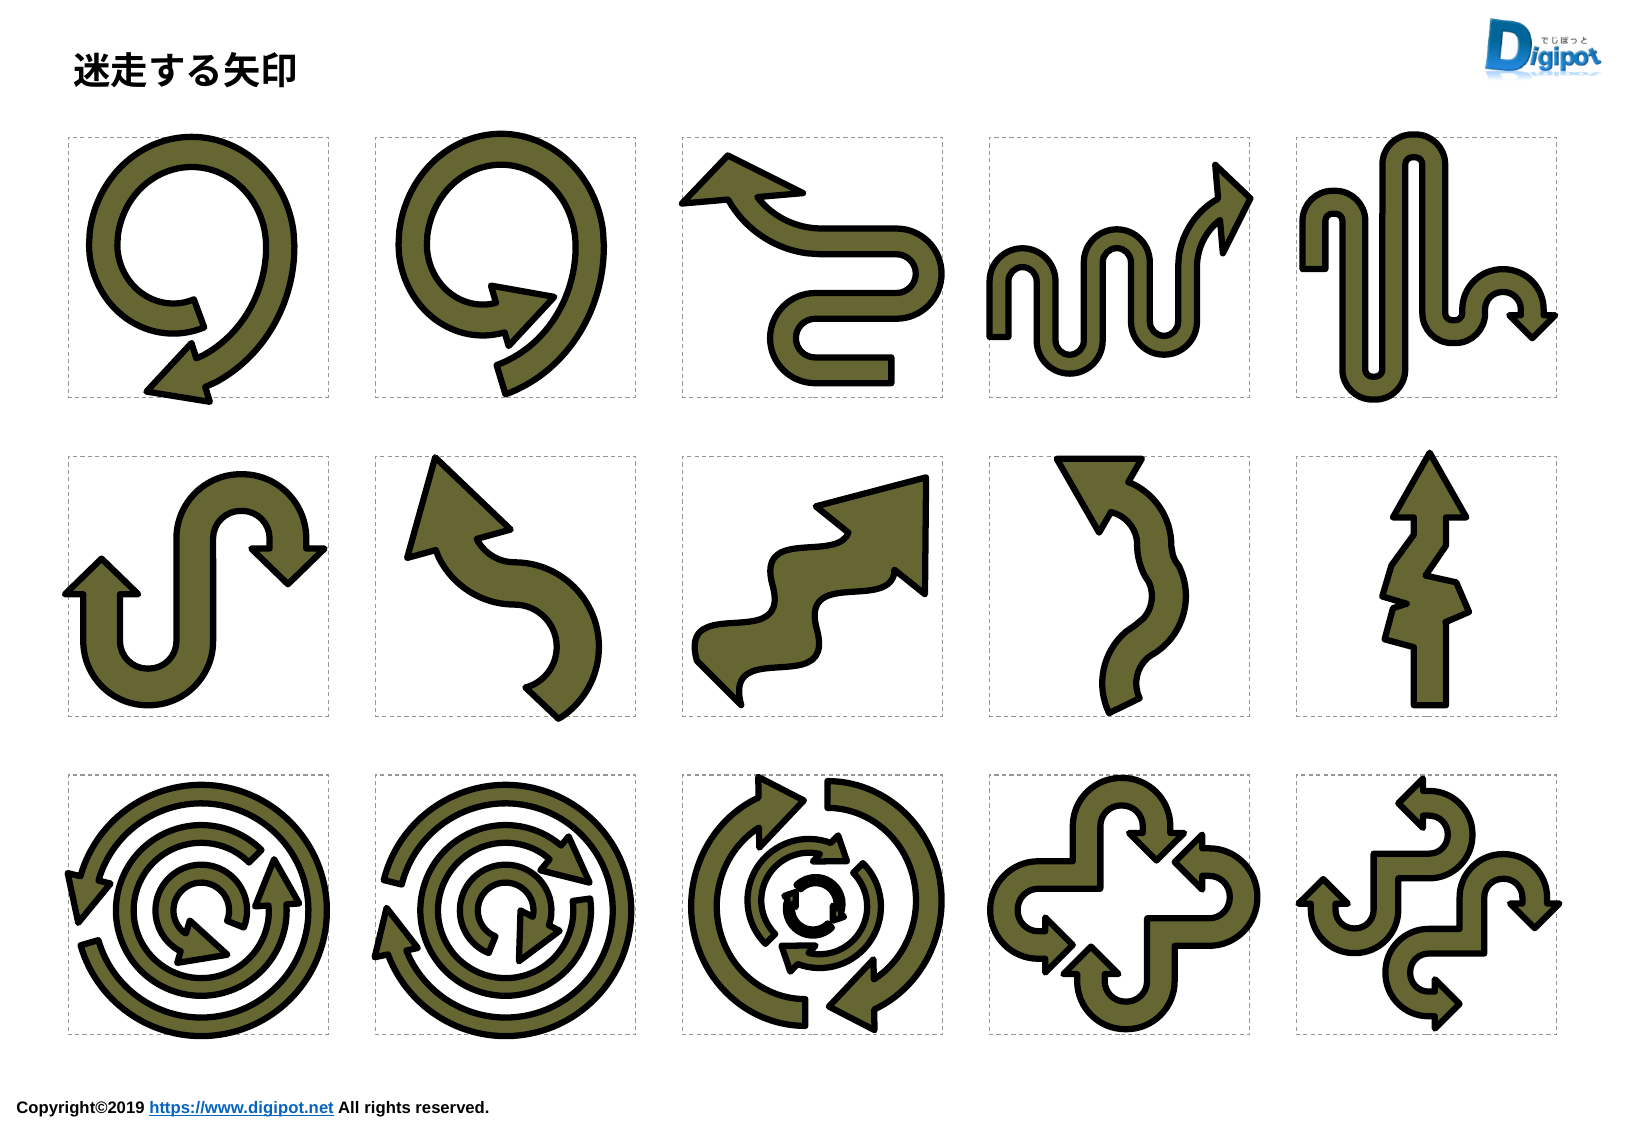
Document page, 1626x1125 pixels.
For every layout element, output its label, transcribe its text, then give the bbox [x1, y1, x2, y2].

text_box [1298, 778, 1473, 954]
text_box [781, 863, 881, 972]
text_box [398, 133, 604, 395]
picture [1485, 18, 1602, 82]
text_box [747, 835, 847, 944]
text_box [1063, 834, 1258, 1030]
text_box [989, 164, 1251, 374]
text_box [681, 155, 942, 384]
text_box [827, 781, 942, 1031]
text_box [1385, 854, 1560, 1029]
text_box [1382, 452, 1470, 706]
text_box [1302, 134, 1556, 400]
text_box [990, 777, 1185, 973]
text_box [67, 784, 327, 1037]
text_box [64, 474, 325, 706]
text_box [694, 477, 927, 706]
text_box [374, 784, 632, 1037]
text_box [407, 457, 599, 719]
text_box 迷走する矢印 [58, 40, 314, 100]
text_box [691, 776, 806, 1026]
text_box [1056, 458, 1186, 714]
text_box [88, 136, 295, 402]
